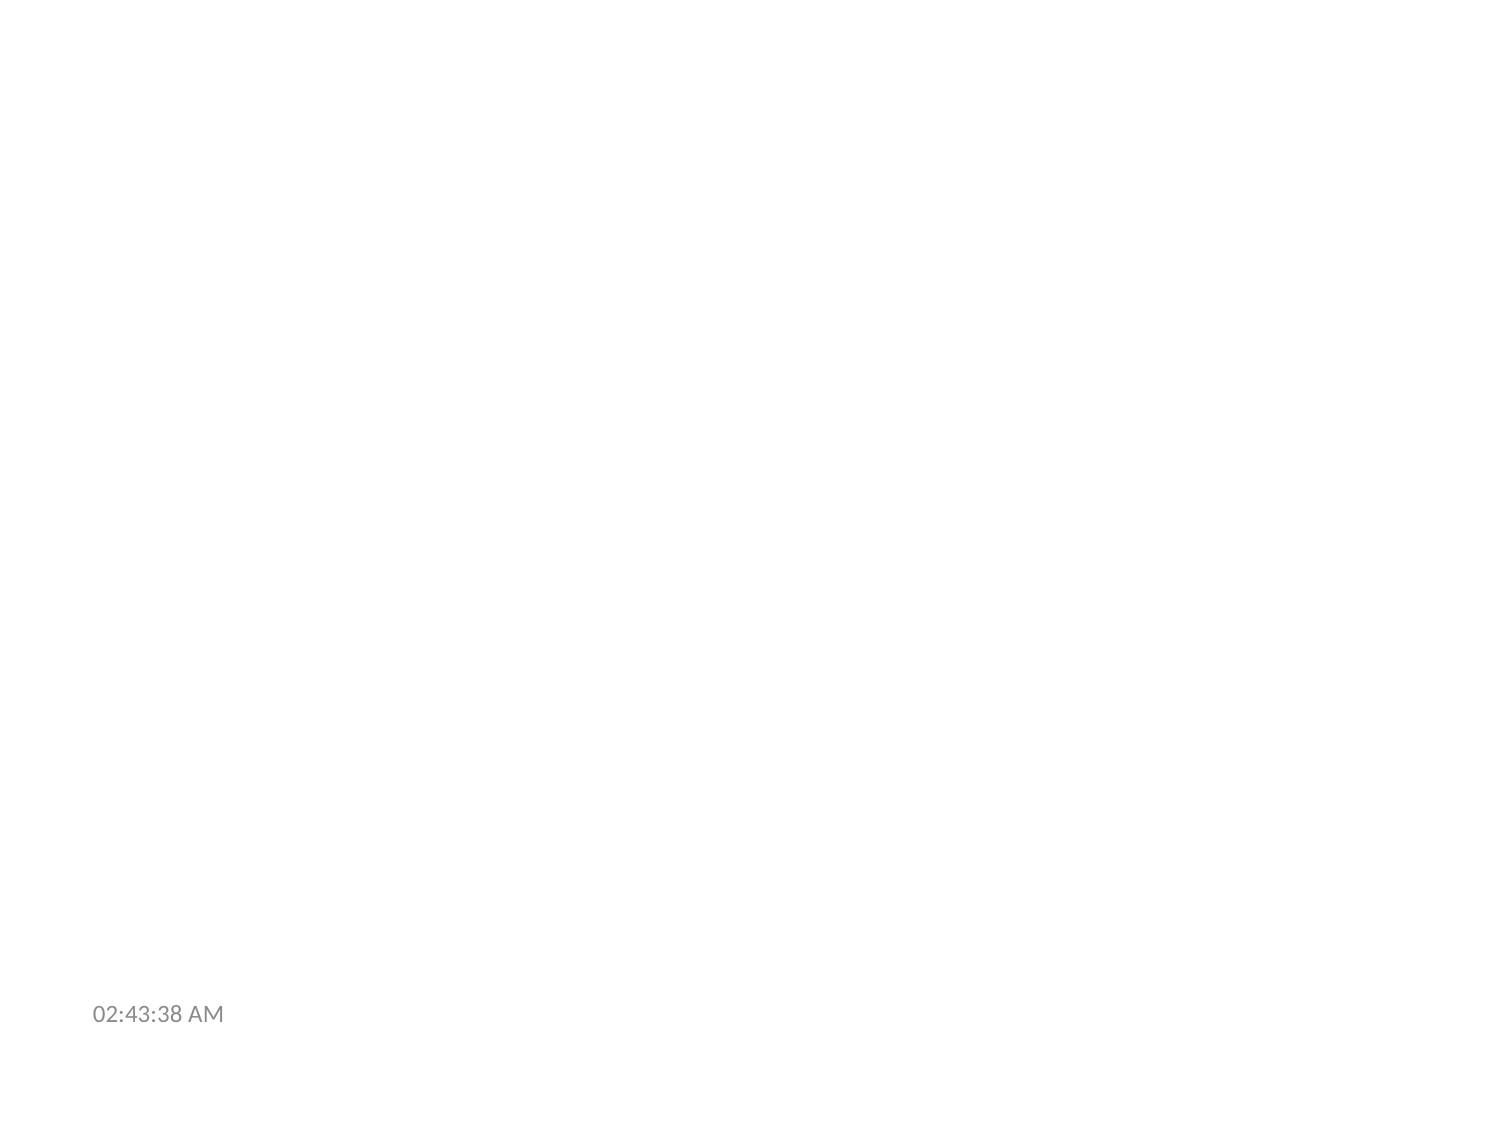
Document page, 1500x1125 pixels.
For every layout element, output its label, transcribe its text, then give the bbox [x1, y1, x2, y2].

text_box 3:35:09 PM [77, 982, 428, 1043]
